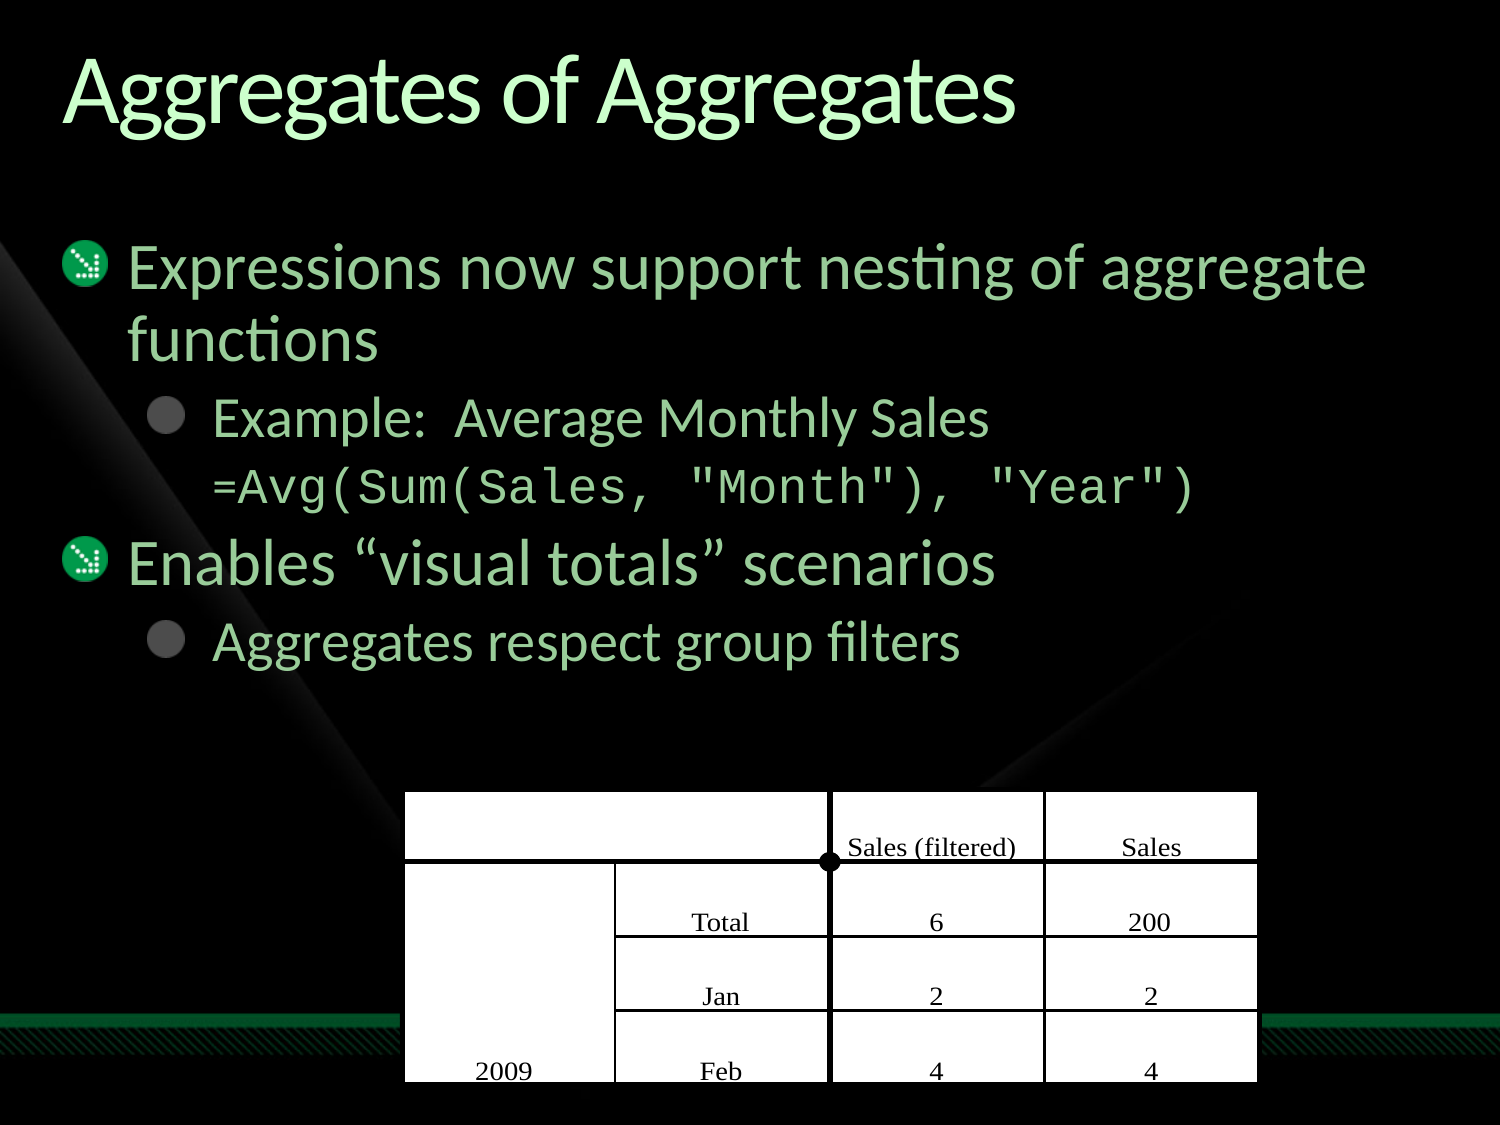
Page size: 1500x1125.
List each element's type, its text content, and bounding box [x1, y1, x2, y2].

list Expressions now support nesting of aggregate functions Example: Average Monthly Sales =Avg(Sum(Sales, "Month"), "Year") Enables “visual totals” scenarios Aggregates respect group filters [62, 231, 1438, 980]
picture [0, 0, 1500, 1125]
title Aggregates of Aggregates [62, 37, 1438, 147]
